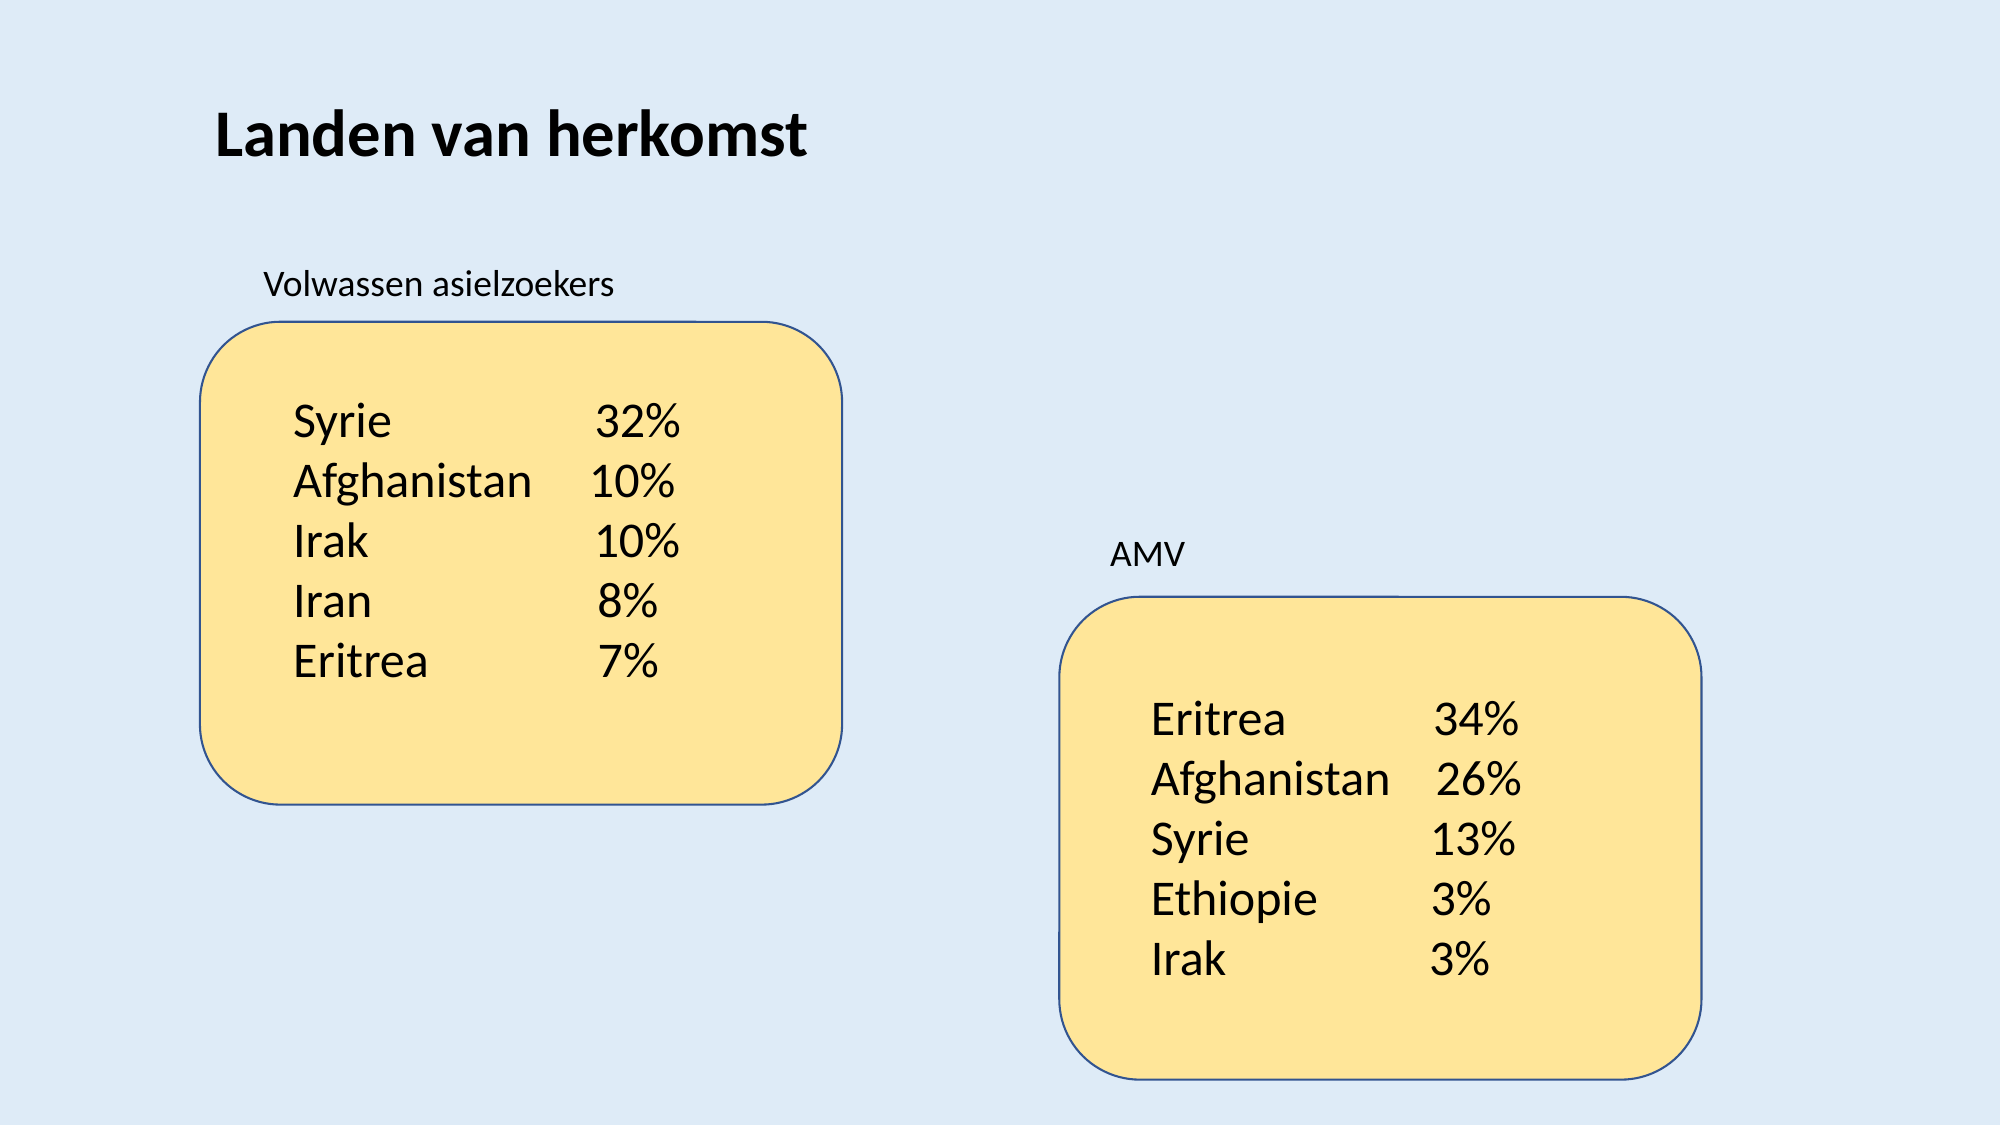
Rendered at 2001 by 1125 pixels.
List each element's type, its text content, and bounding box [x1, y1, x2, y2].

text_box [1058, 595, 1703, 1081]
text_box Volwassen asielzoekers [248, 251, 699, 312]
text_box AMV [1095, 521, 1546, 582]
text_box Syrie 32% Afghanistan 10% Irak 10% Iran 8% Eritrea 7% [278, 379, 1177, 740]
text_box Eritrea 34% Afghanistan 26% Syrie 13% Ethiopie 3% Irak 3% [1135, 678, 1586, 994]
text_box [198, 320, 842, 806]
text_box Landen van herkomst [199, 82, 969, 178]
